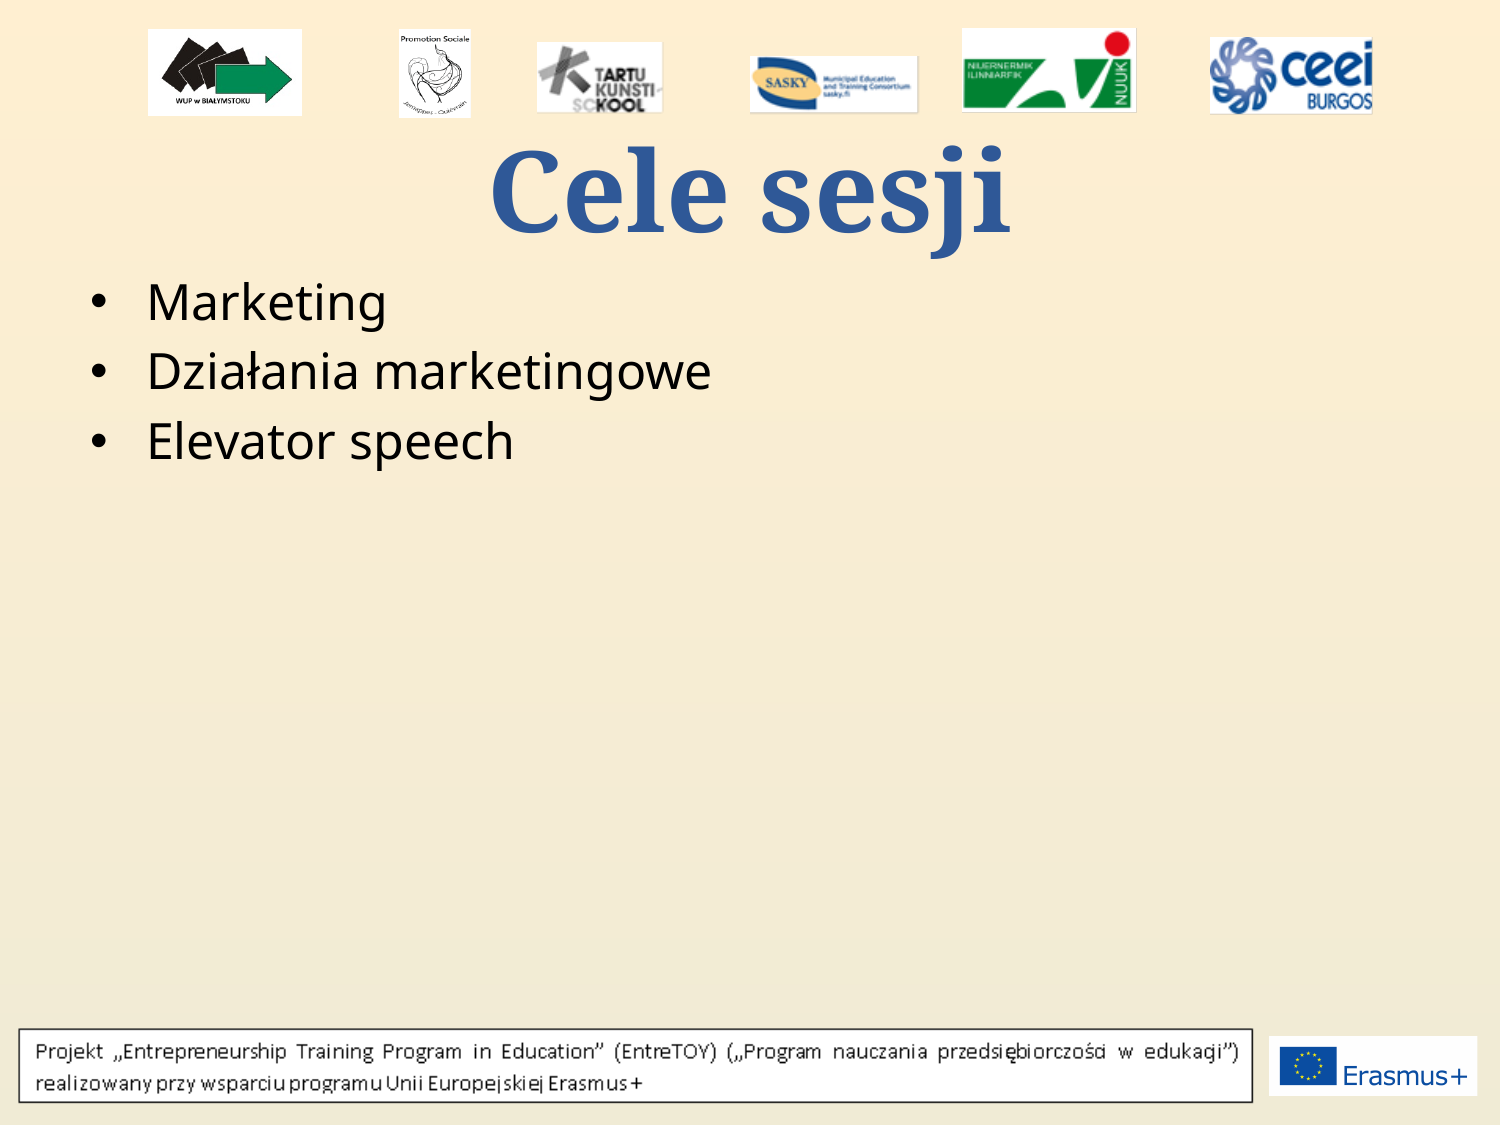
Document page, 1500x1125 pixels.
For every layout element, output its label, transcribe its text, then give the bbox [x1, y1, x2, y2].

picture [17, 1027, 1255, 1105]
picture [537, 42, 668, 118]
picture [750, 56, 921, 116]
picture [148, 29, 302, 116]
picture [962, 28, 1140, 116]
picture [399, 29, 471, 118]
picture [1210, 37, 1374, 116]
list Marketing Działania marketingowe Elevator speech [75, 262, 1425, 1005]
title Cele sesji [75, 137, 1425, 262]
